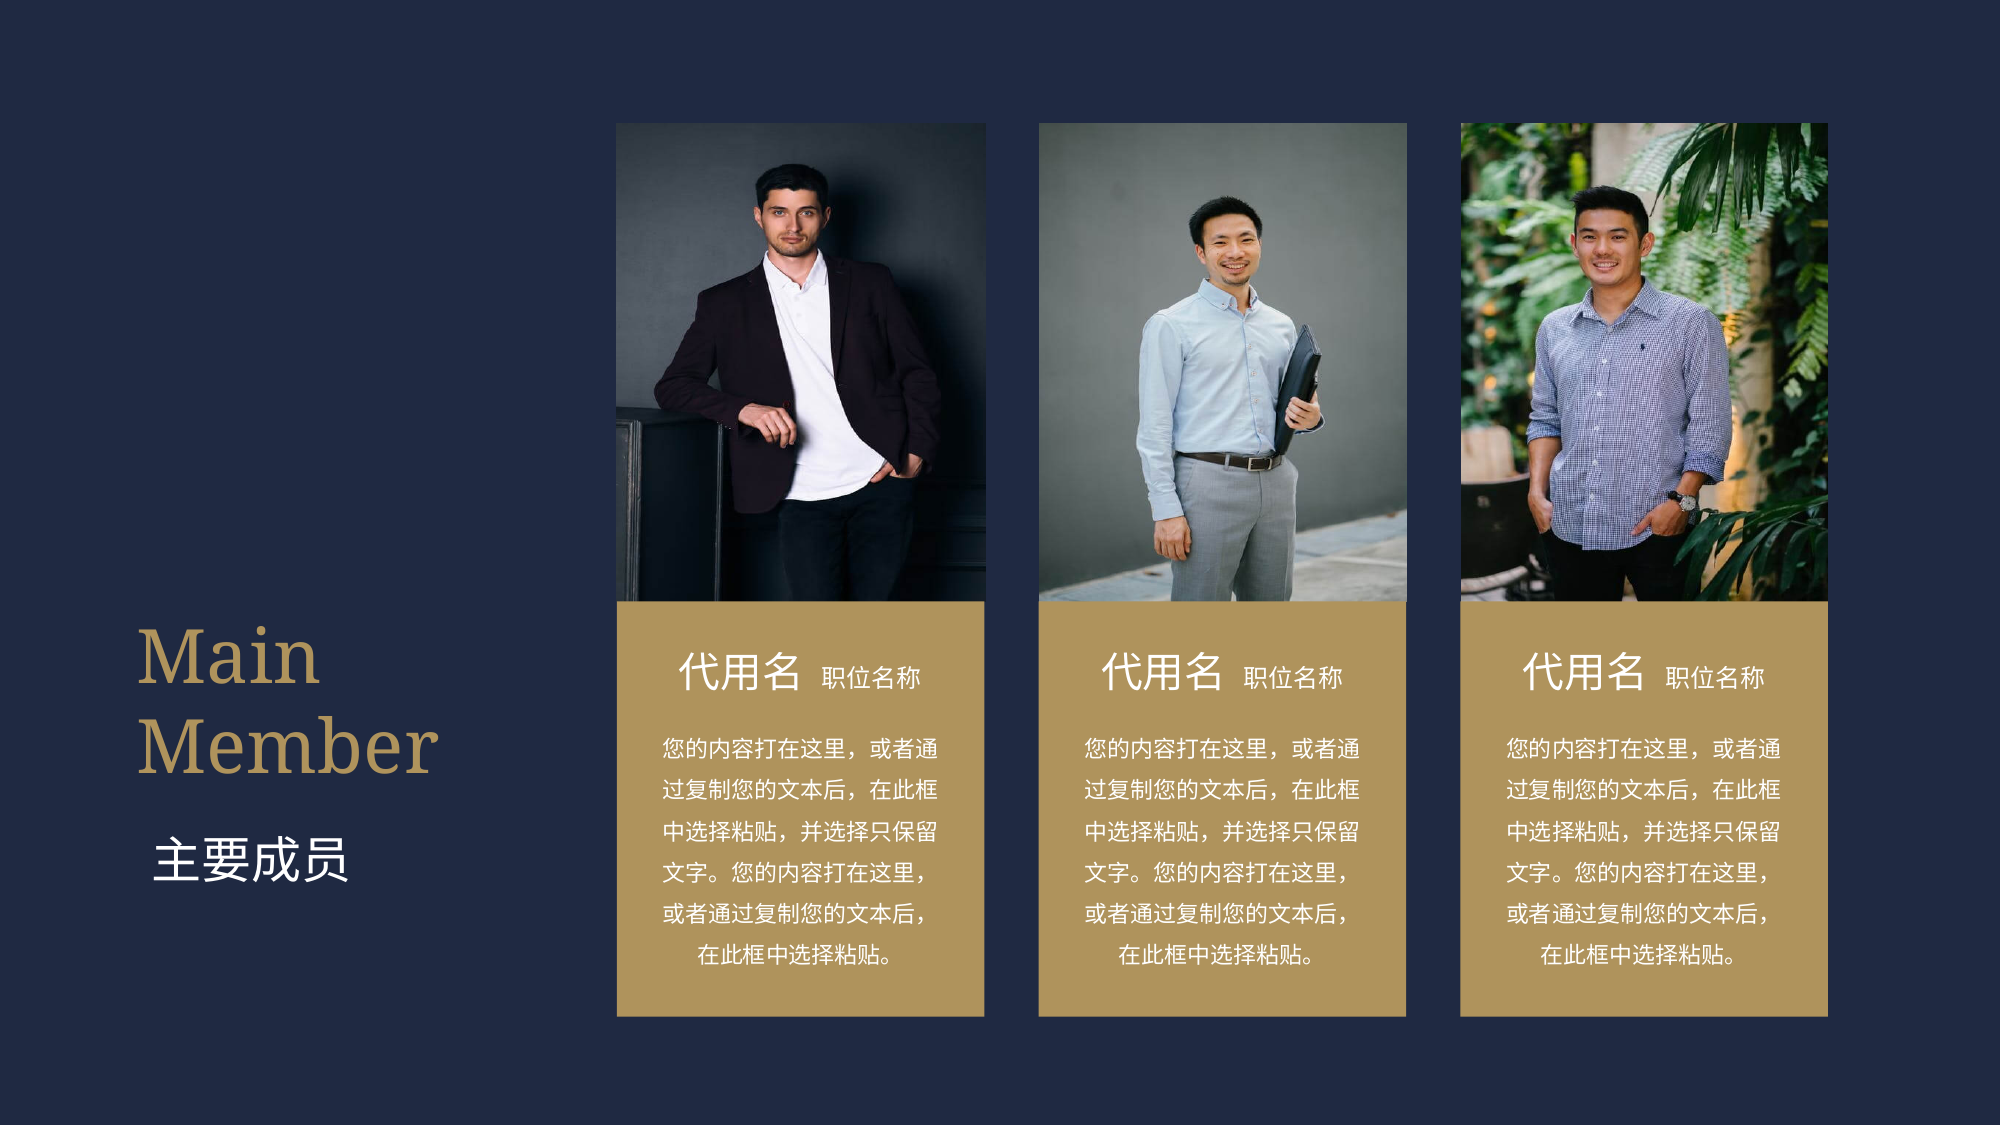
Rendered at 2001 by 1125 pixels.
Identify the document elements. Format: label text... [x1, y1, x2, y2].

text_box 您的内容打在这里，或者通过复制您的文本后，在此框中选择粘贴，并选择只保留文字。您的内容打在这里，或者通过复制您的文本后，在此框中选择粘贴。 [1059, 713, 1386, 976]
text_box [1459, 600, 1829, 1018]
text_box 主要成员 [136, 821, 366, 896]
picture [1461, 123, 1829, 602]
text_box 代用名 职位名称 [664, 649, 937, 704]
text_box [1038, 600, 1407, 1018]
picture [1039, 123, 1407, 602]
text_box [616, 602, 985, 1018]
text_box 代用名 职位名称 [1086, 649, 1359, 704]
text_box Main Member [121, 601, 455, 797]
text_box 代用名 职位名称 [1508, 649, 1781, 704]
text_box 您的内容打在这里，或者通过复制您的文本后，在此框中选择粘贴，并选择只保留文字。您的内容打在这里，或者通过复制您的文本后，在此框中选择粘贴。 [1481, 713, 1808, 976]
picture [616, 123, 986, 602]
text_box 您的内容打在这里，或者通过复制您的文本后，在此框中选择粘贴，并选择只保留文字。您的内容打在这里，或者通过复制您的文本后，在此框中选择粘贴。 [637, 713, 964, 976]
